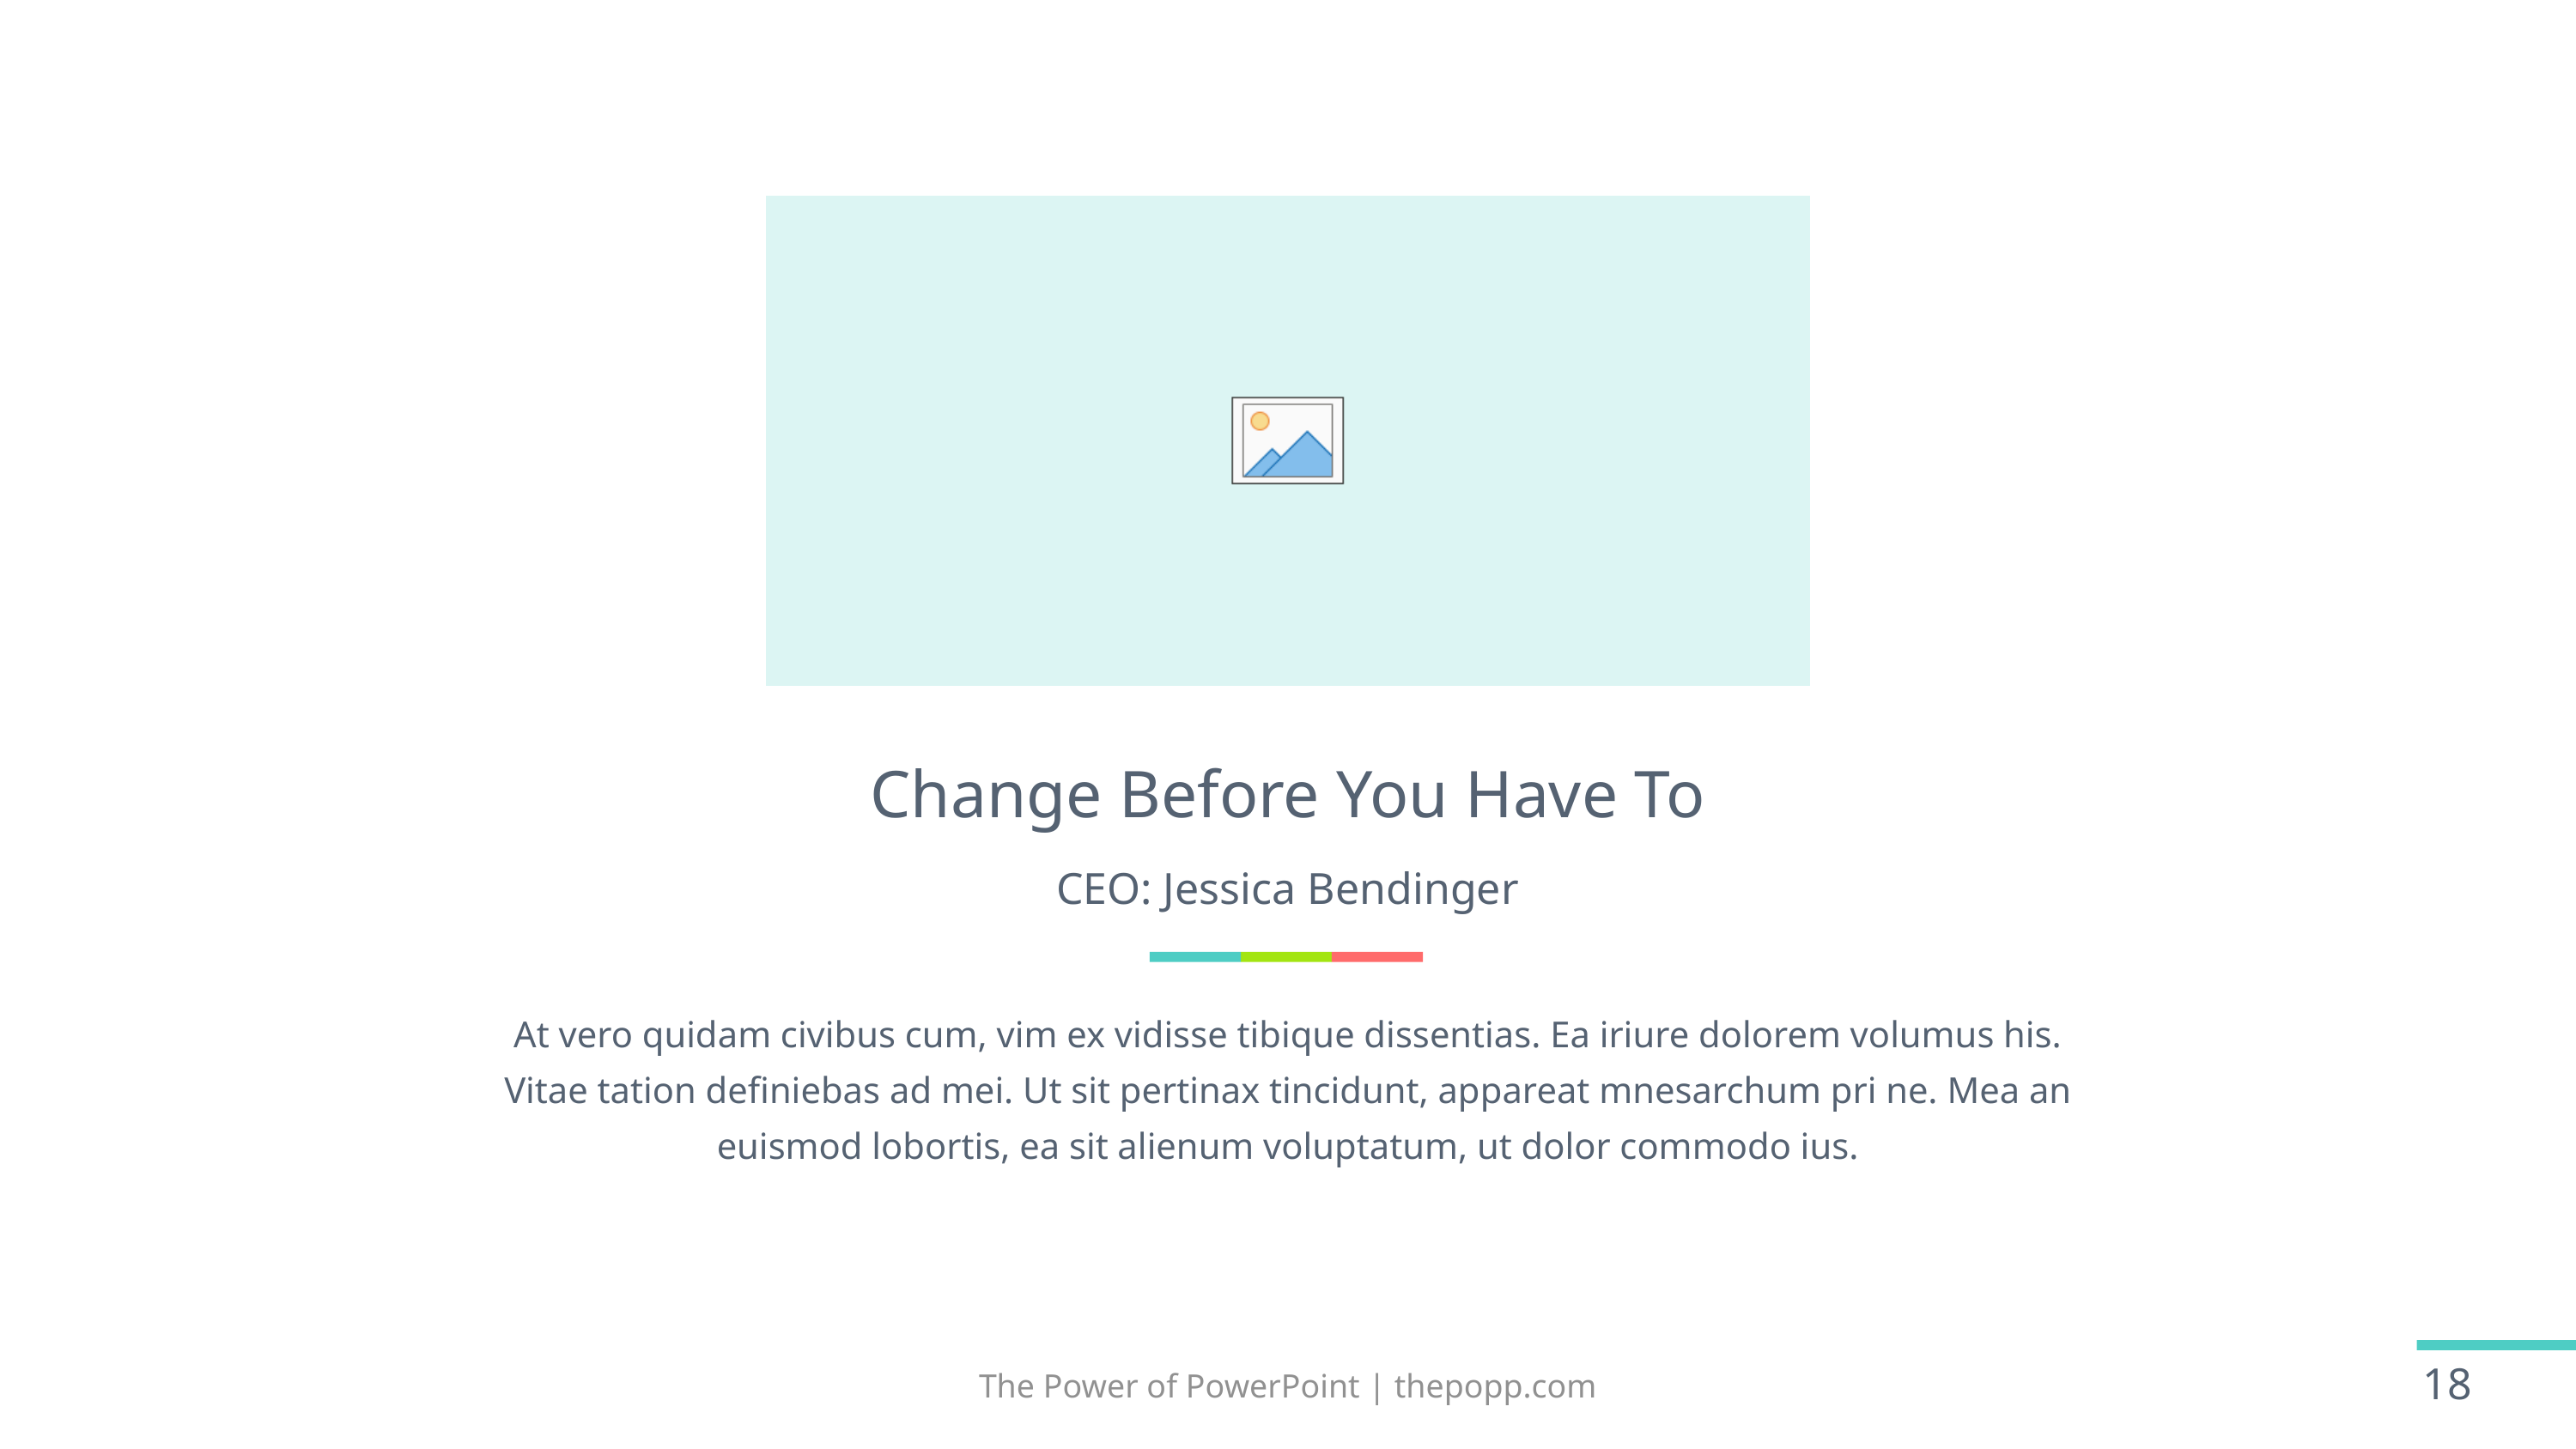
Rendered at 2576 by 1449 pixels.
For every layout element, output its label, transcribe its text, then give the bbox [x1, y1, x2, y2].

list CEO: Jessica Bendinger [402, 839, 2174, 943]
list At vero quidam civibus cum, vim ex vidisse tibique dissentias. Ea iriure dolorem volumus his. Vitae tation definiebas ad mei. Ut sit pertinax tincidunt, appareat mnesarchum pri ne. Mea an euismod lobortis, ea sit alienum voluptatum, ut dolor commodo ius. [484, 992, 2092, 1270]
slide_number 18 [2409, 1351, 2576, 1421]
footer The Power of PowerPoint | thepopp.com [853, 1349, 1723, 1427]
picture [766, 196, 1810, 686]
list Change Before You Have To [402, 739, 2174, 837]
